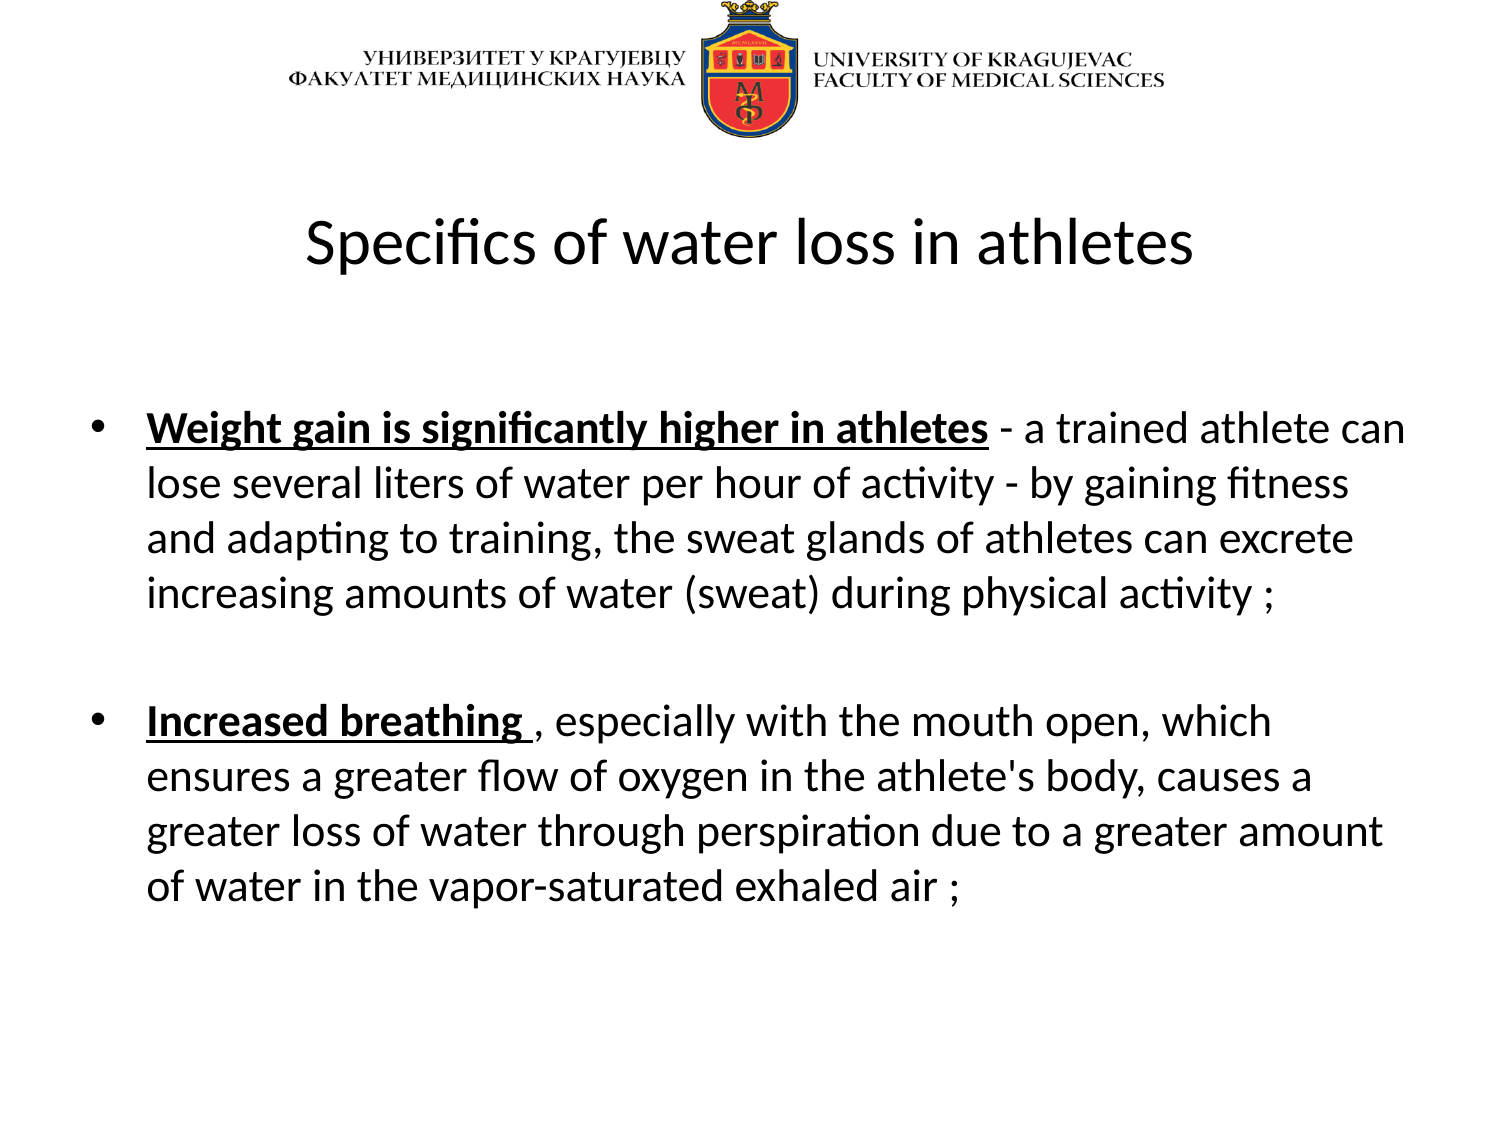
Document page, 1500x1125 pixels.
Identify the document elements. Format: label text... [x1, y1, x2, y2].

title Specifics of water loss in athletes [74, 162, 1426, 315]
list Weight gain is significantly higher in athletes - a trained athlete can lose several liters of water per hour of activity - by gaining fitness and adapting to training, the sweat glands of athletes can excrete increasing amounts of water (sweat) during physical activity ; Increased breathing , especially with the mouth open, which ensures a greater flow of oxygen in the athlete's body, causes a greater loss of water through perspiration due to a greater amount of water in the vapor-saturated exhaled air ; [74, 326, 1426, 1107]
picture [289, 0, 1164, 138]
